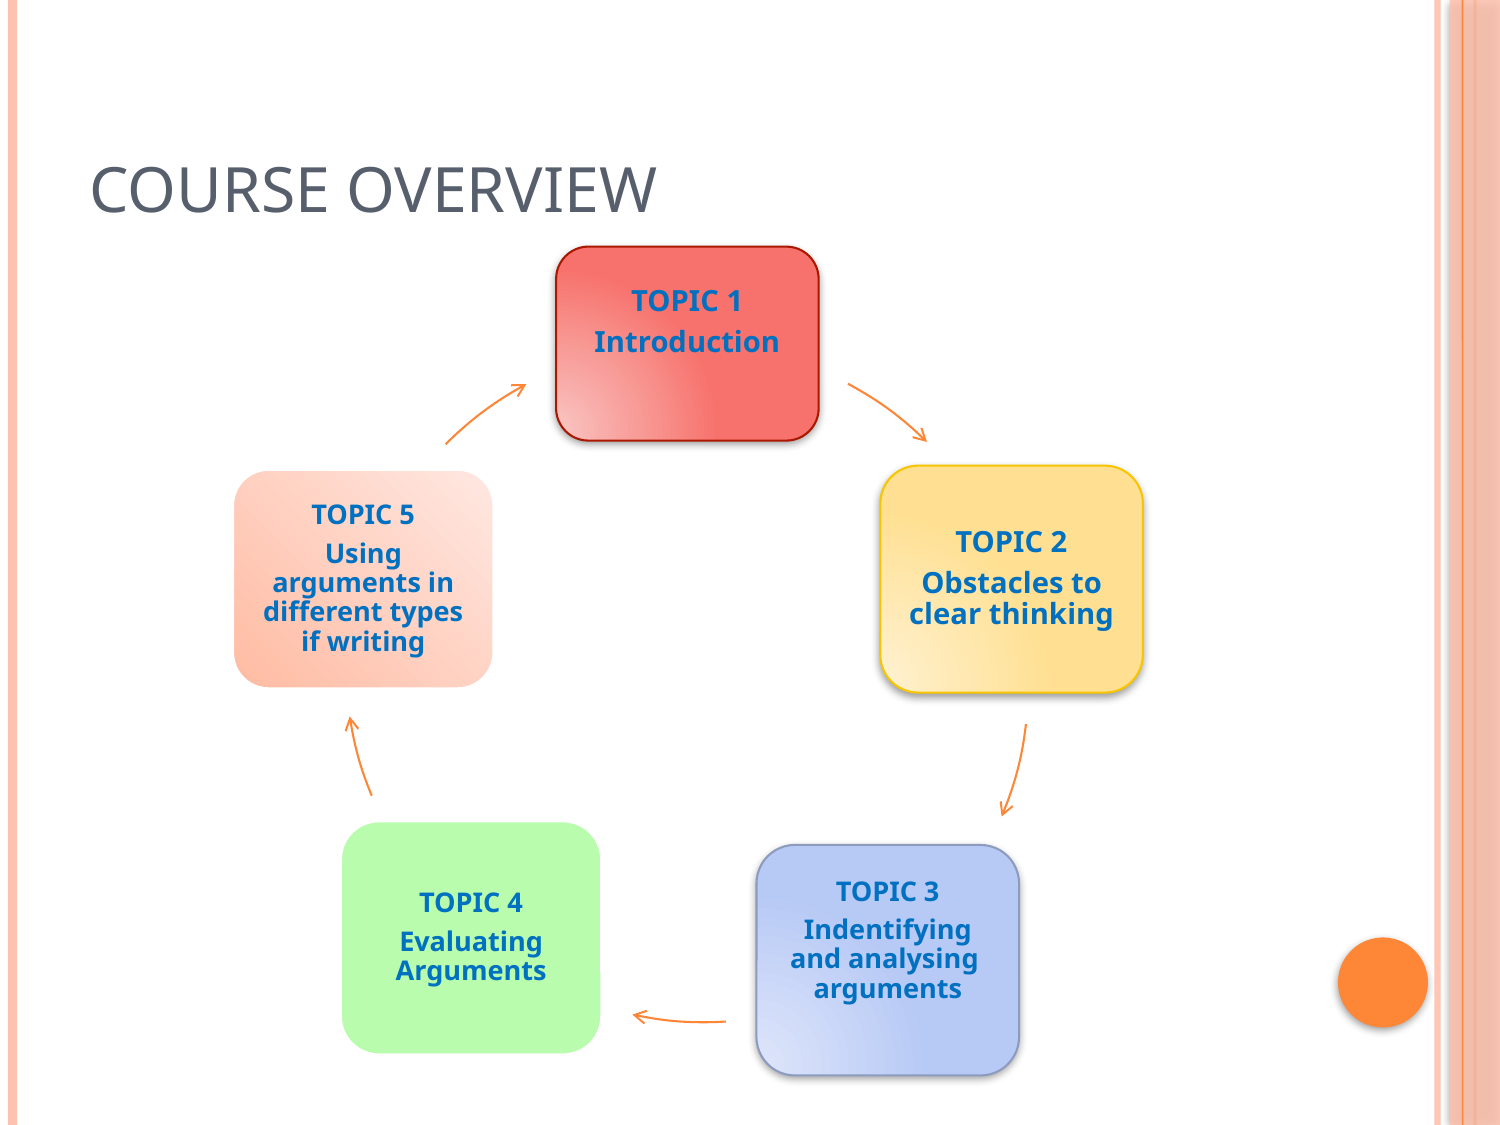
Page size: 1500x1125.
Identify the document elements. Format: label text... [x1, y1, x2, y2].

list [74, 261, 1301, 1063]
title Course Overview [75, 45, 1300, 233]
